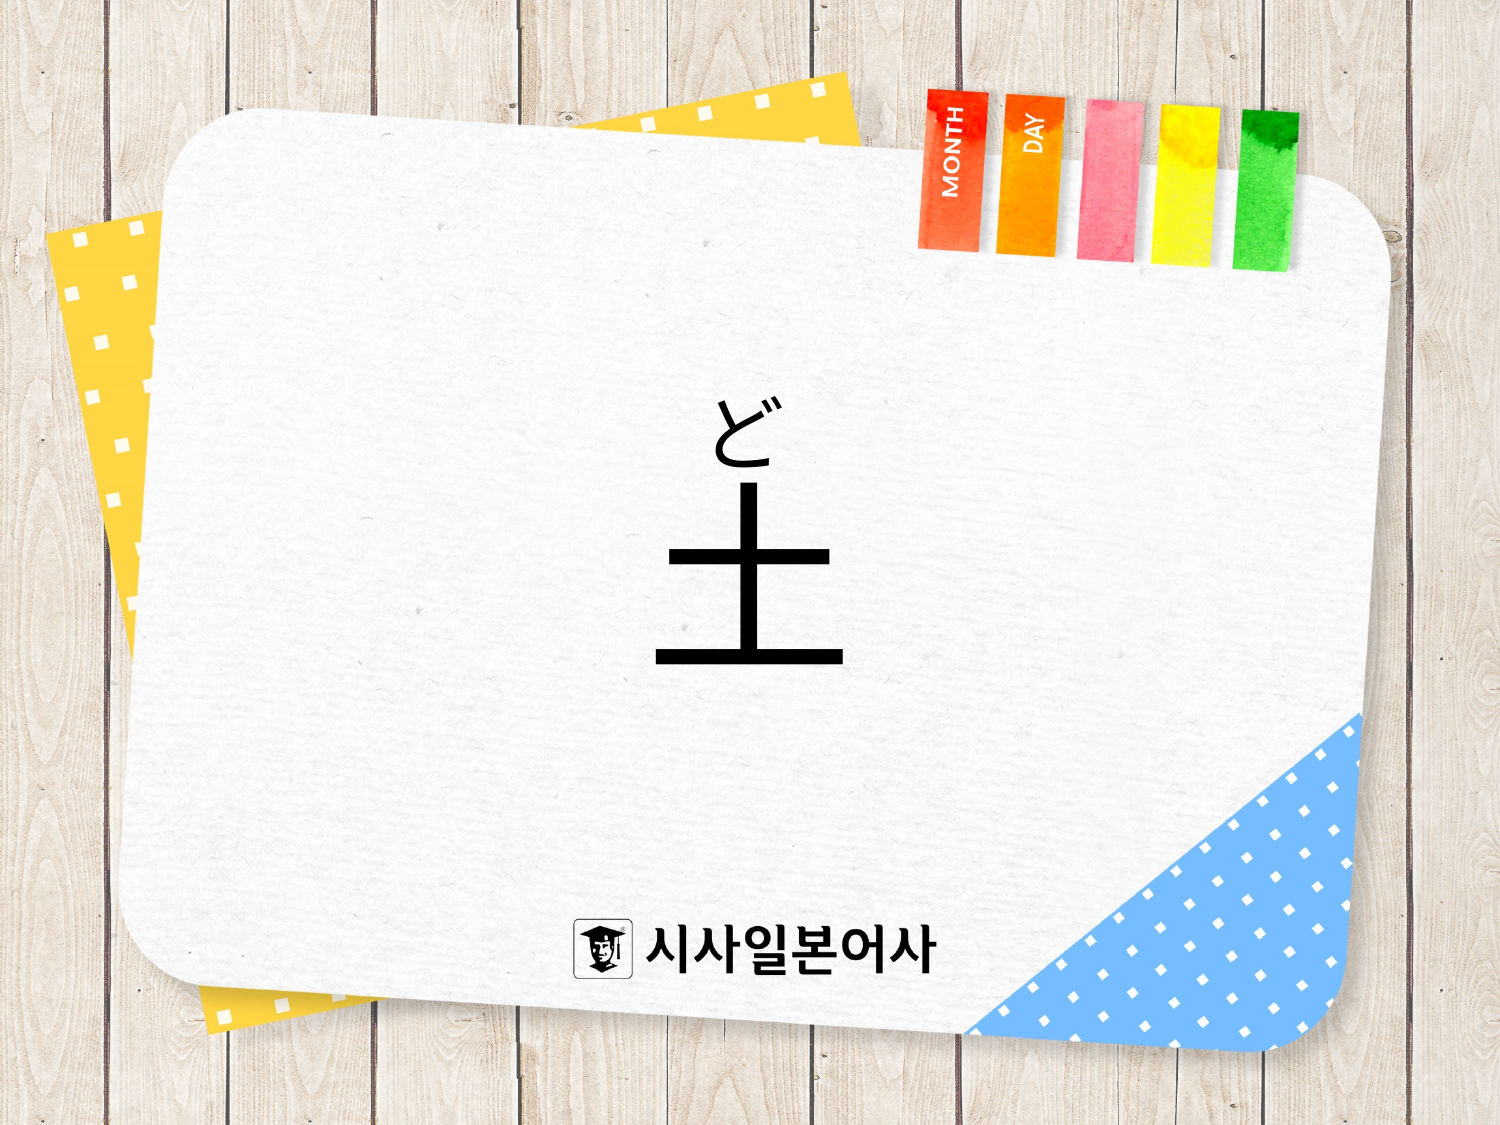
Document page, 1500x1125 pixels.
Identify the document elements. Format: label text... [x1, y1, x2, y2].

text_box ど [686, 373, 800, 489]
picture [0, 0, 1500, 1125]
title 土 [75, 338, 1425, 811]
